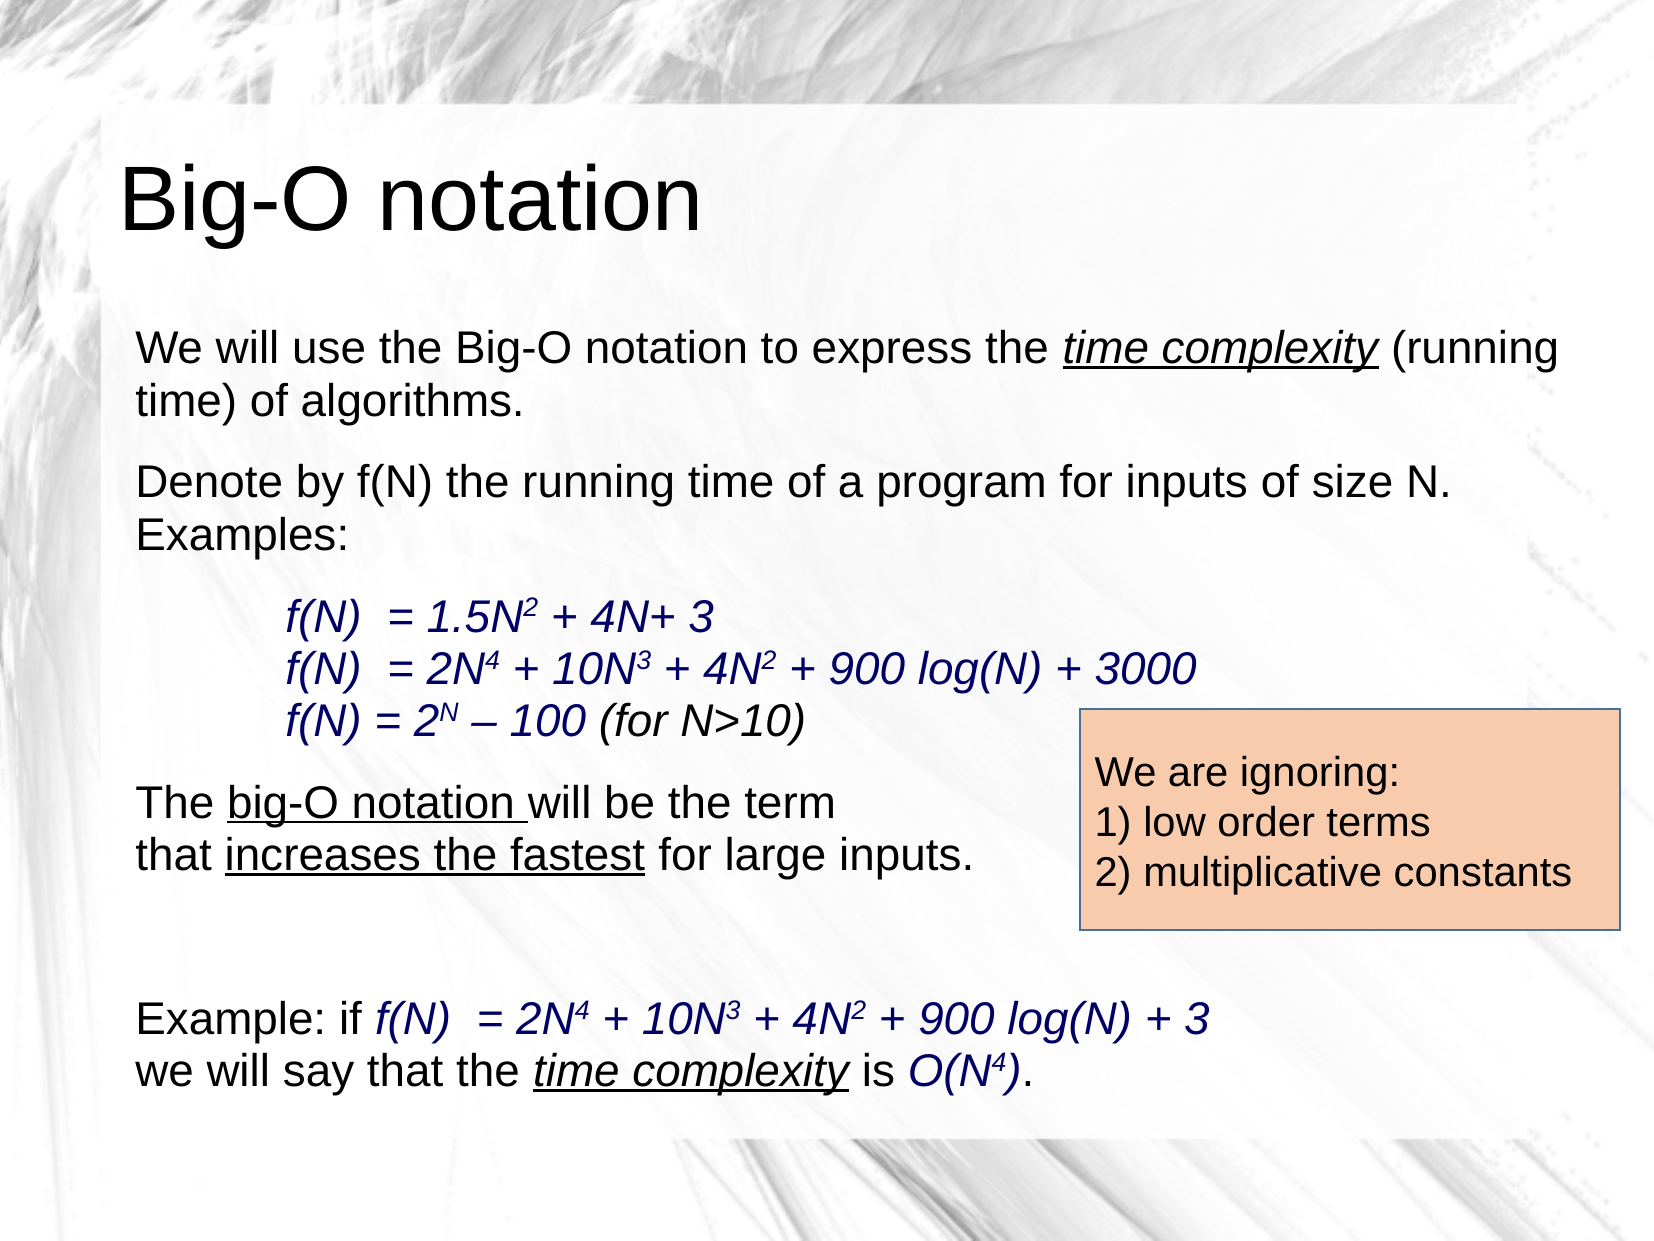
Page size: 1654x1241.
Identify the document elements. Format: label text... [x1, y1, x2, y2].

title Big-O notation [118, 112, 1506, 281]
picture [0, 0, 1654, 1241]
text_box We are ignoring: 1) low order terms 2) multiplicative constants [1079, 709, 1620, 930]
list We will use the Big-O notation to express the time complexity (running time) of algorithms. Denote by f(N) the running time of a program for inputs of size N. Examples: f(N) = 1.5N2 + 4N+ 3 f(N) = 2N4 + 10N3 + 4N2 + 900 log(N) + 3000 f(N) = 2N – 100 (for N>10) The big-O notation will be the term that increases the fastest for large inputs. Example: if f(N) = 2N4 + 10N3 + 4N2 + 900 log(N) + 3 we will say that the time complexity is O(N4). [118, 319, 1571, 1109]
